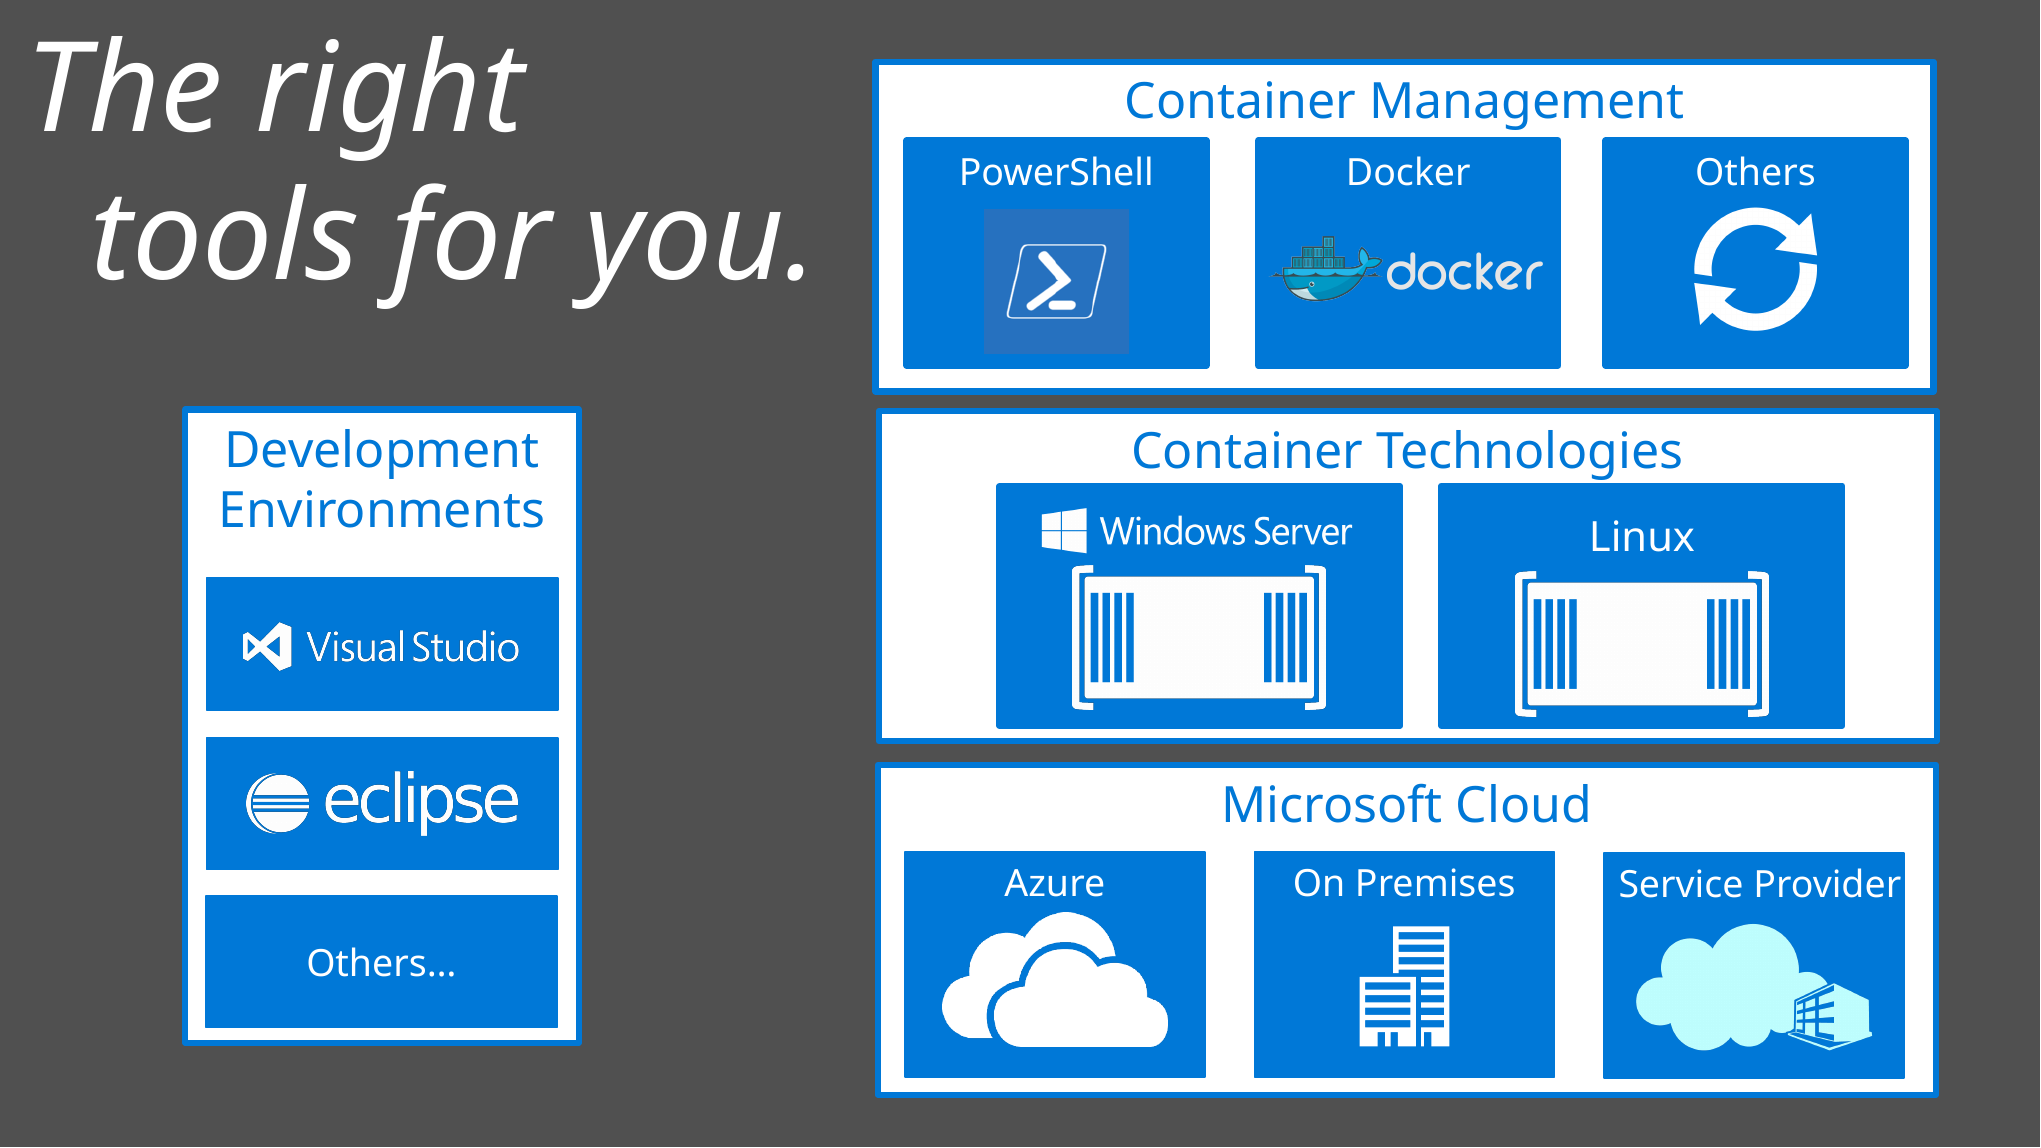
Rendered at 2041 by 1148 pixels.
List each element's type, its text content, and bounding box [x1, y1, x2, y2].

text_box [877, 764, 1937, 1111]
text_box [878, 410, 1937, 742]
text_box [875, 61, 1934, 392]
text_box The right tools for you. [0, 0, 872, 331]
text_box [184, 409, 580, 1044]
